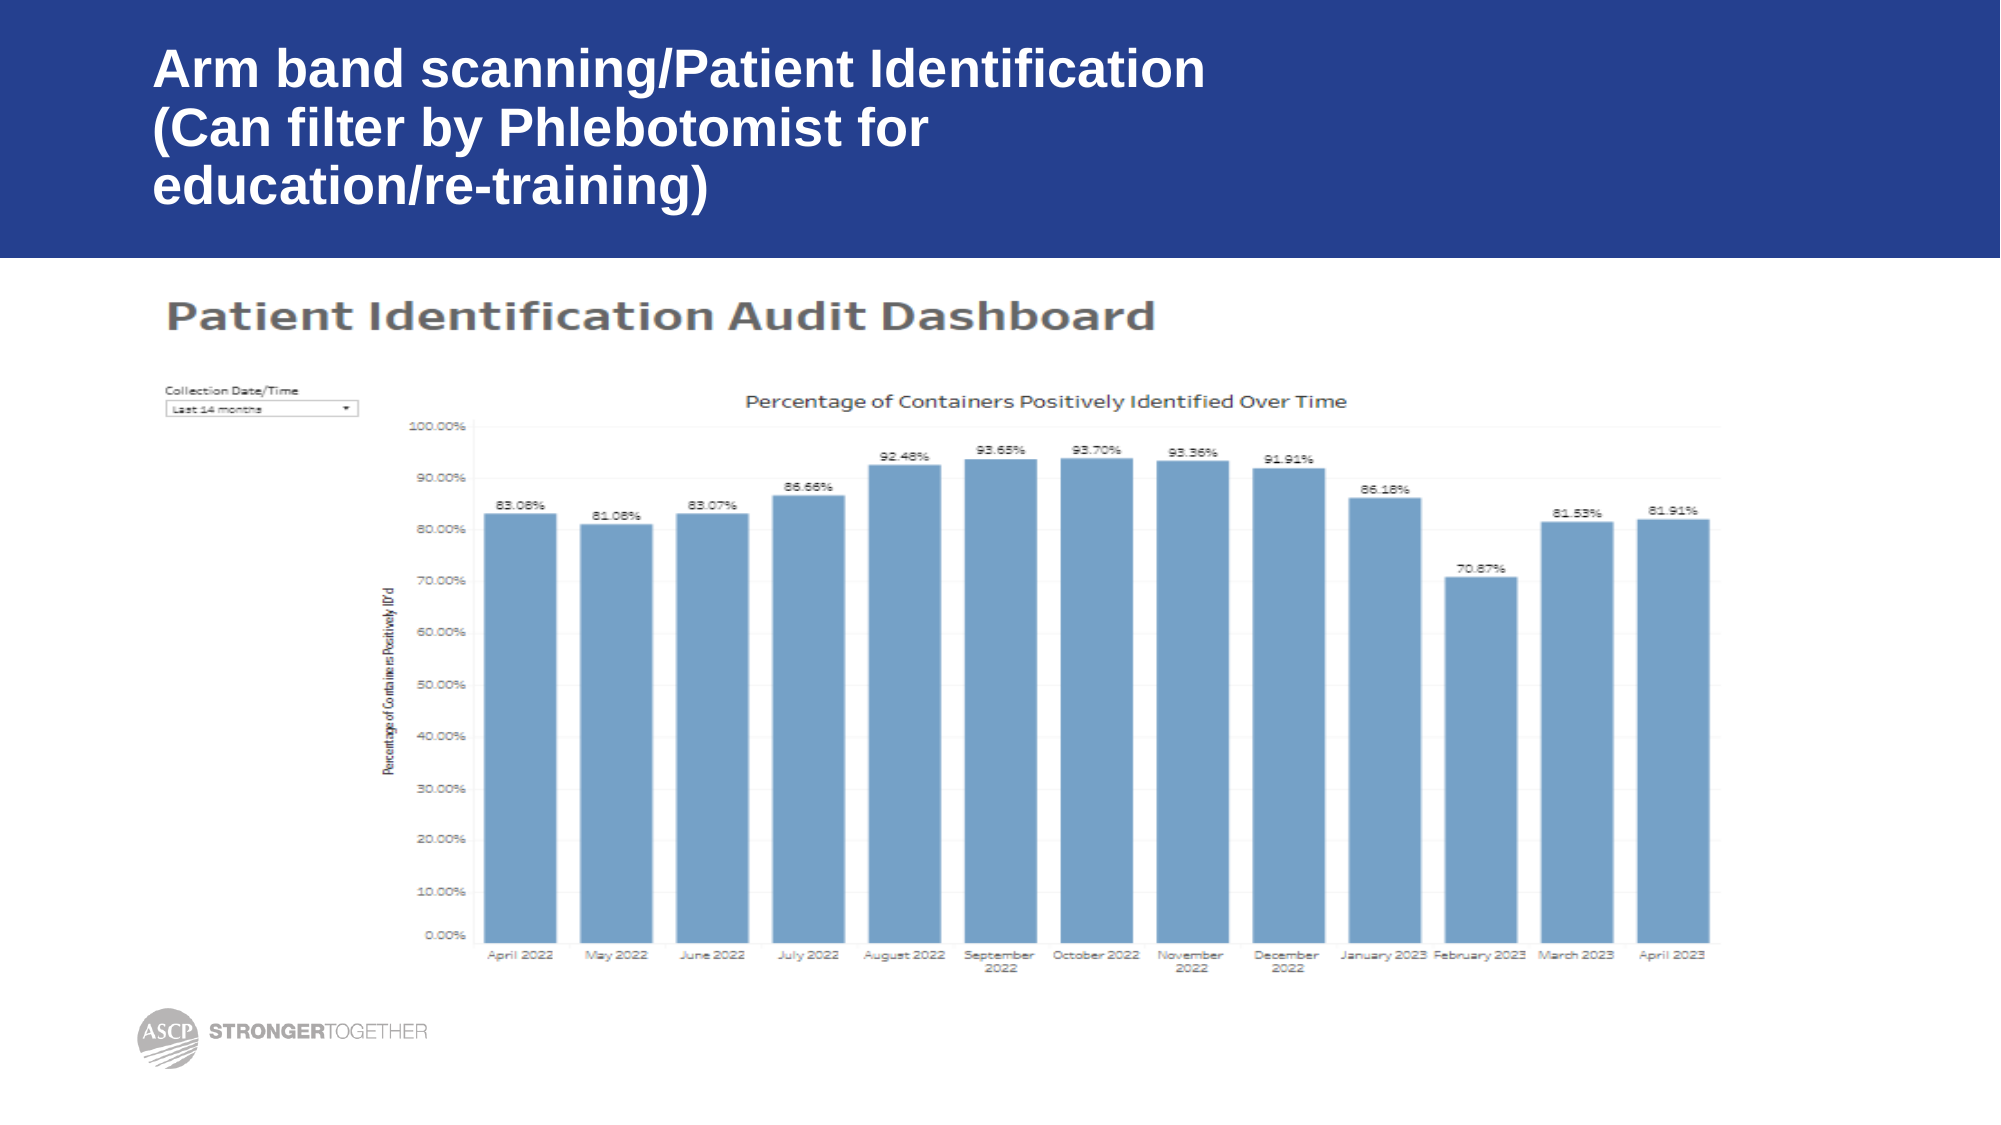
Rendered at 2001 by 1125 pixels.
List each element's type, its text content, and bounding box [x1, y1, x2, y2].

title Arm band scanning/Patient Identification (Can filter by Phlebotomist for education/re-training) [137, 20, 1246, 238]
picture [137, 1008, 427, 1069]
picture [137, 284, 1855, 996]
